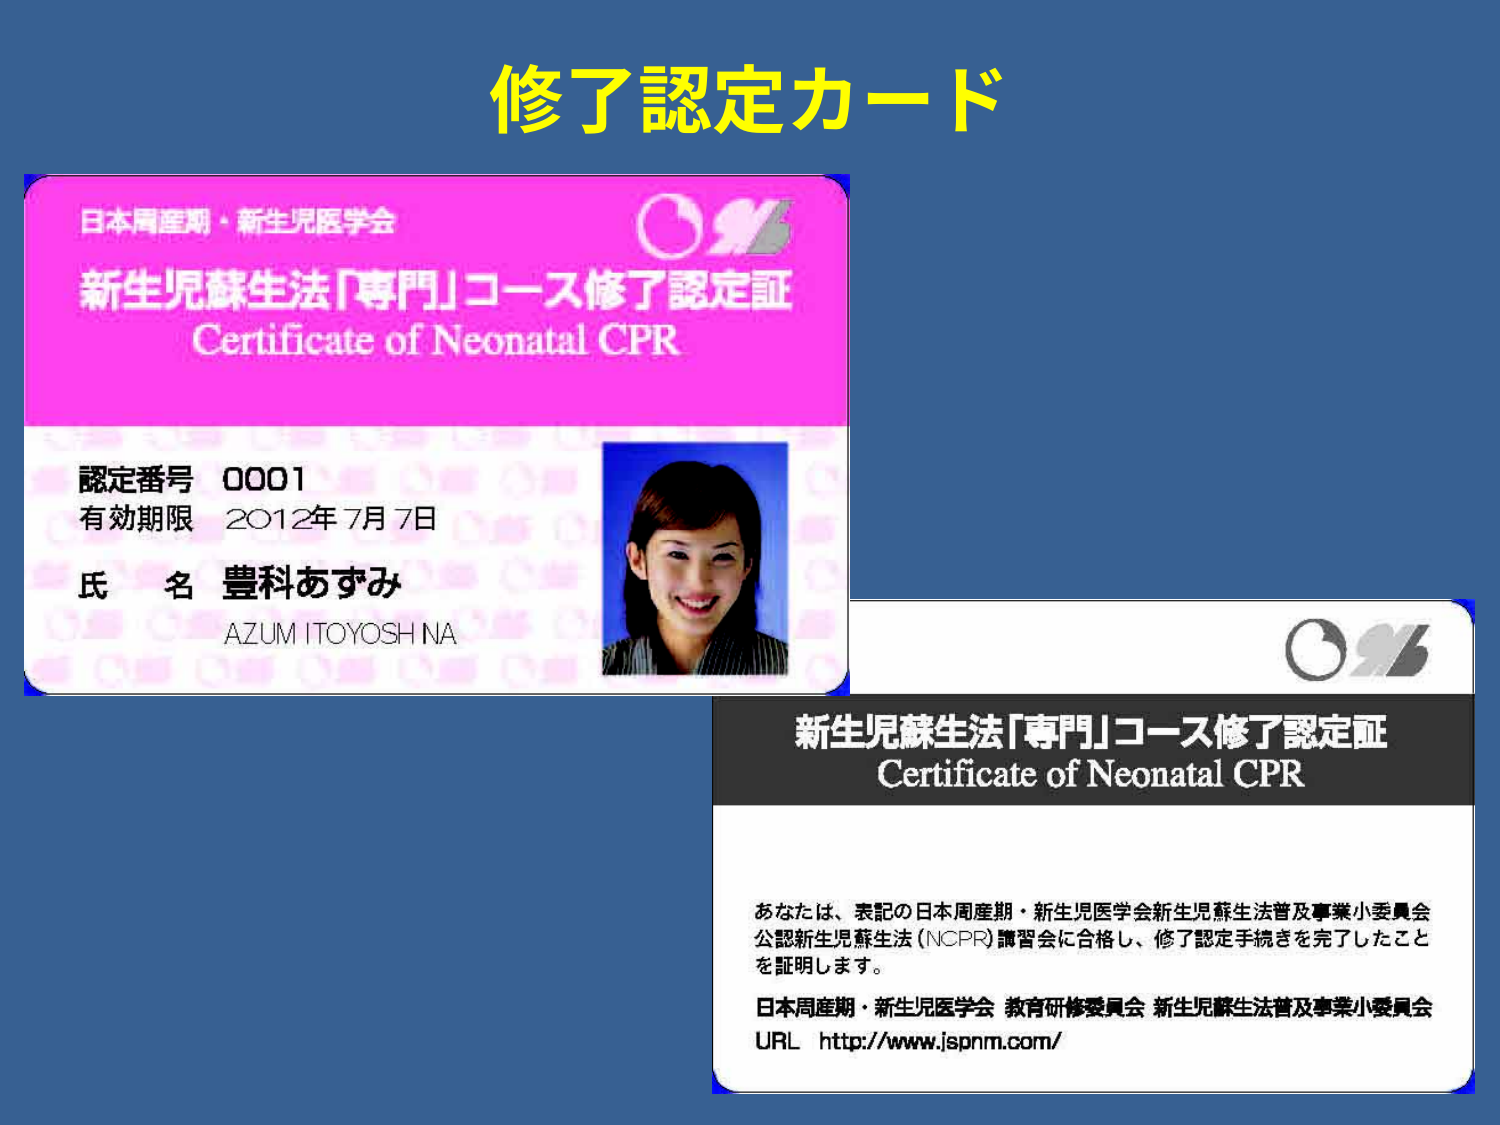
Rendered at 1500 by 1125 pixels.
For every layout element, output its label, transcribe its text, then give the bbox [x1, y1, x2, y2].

title 修了認定カード [75, 45, 1425, 150]
picture [24, 174, 1476, 1094]
